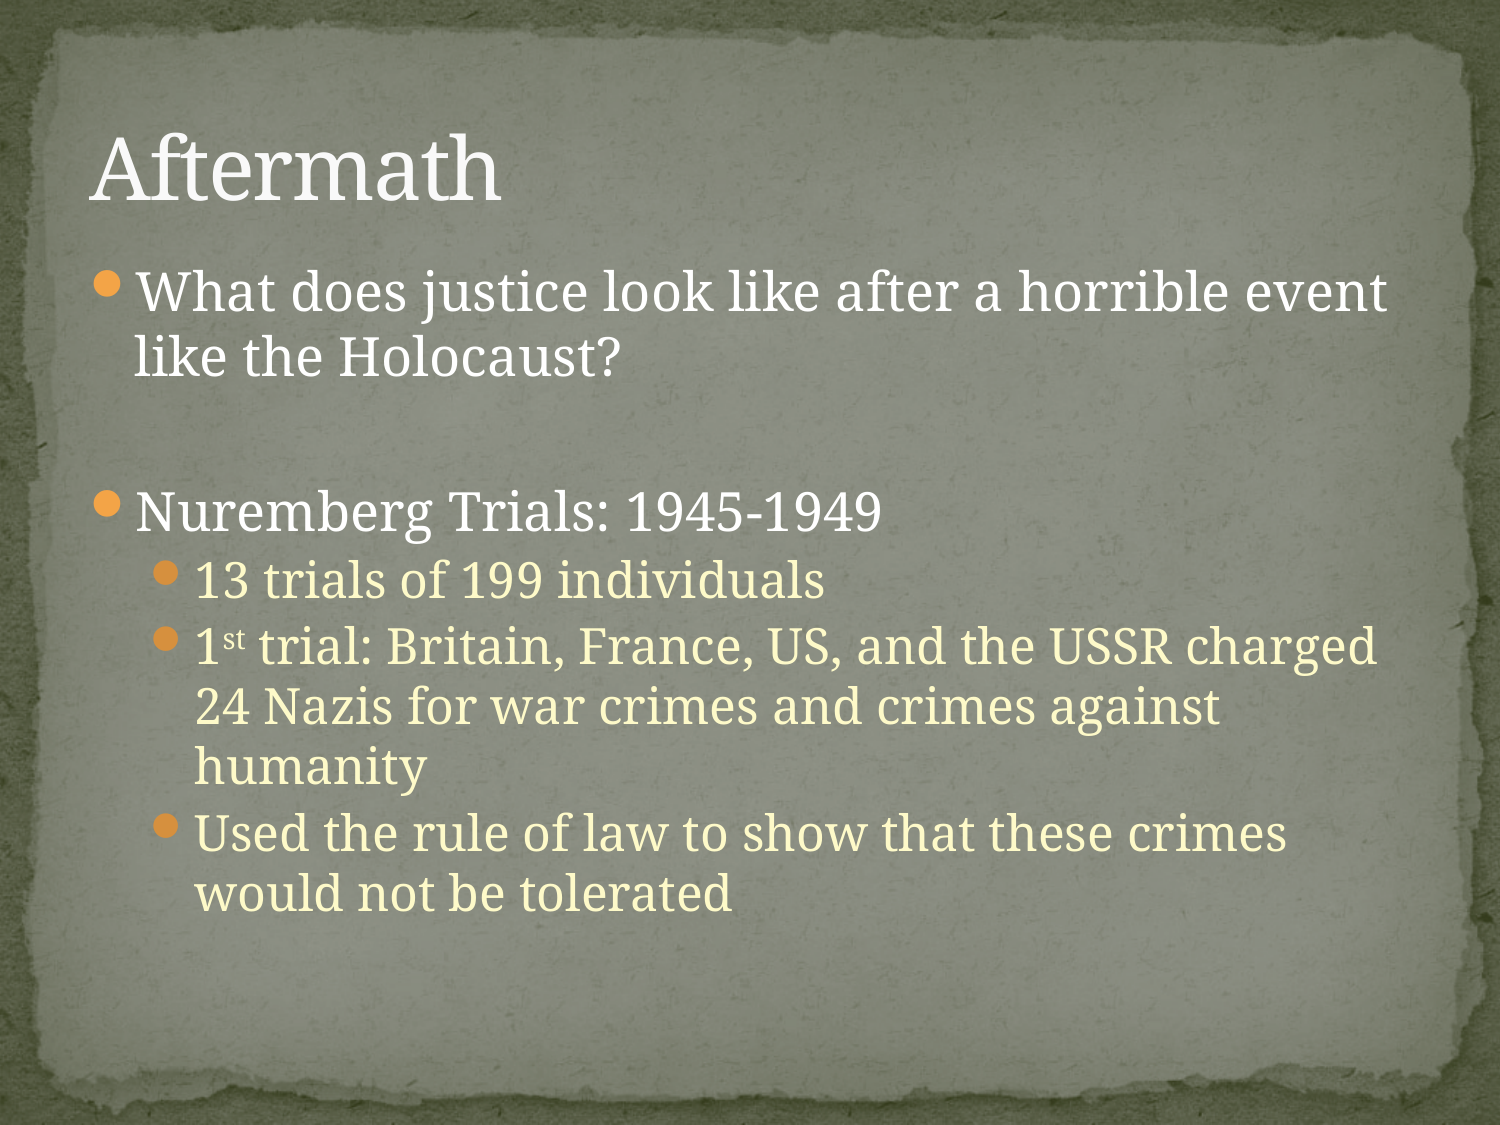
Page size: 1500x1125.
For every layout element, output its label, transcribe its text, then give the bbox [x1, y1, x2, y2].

title Aftermath [74, 24, 1425, 225]
list What does justice look like after a horrible event like the Holocaust? Nuremberg Trials: 1945-1949 13 trials of 199 individuals 1st trial: Britain, France, US, and the USSR charged 24 Nazis for war crimes and crimes against humanity Used the rule of law to show that these crimes would not be tolerated [75, 249, 1425, 1000]
